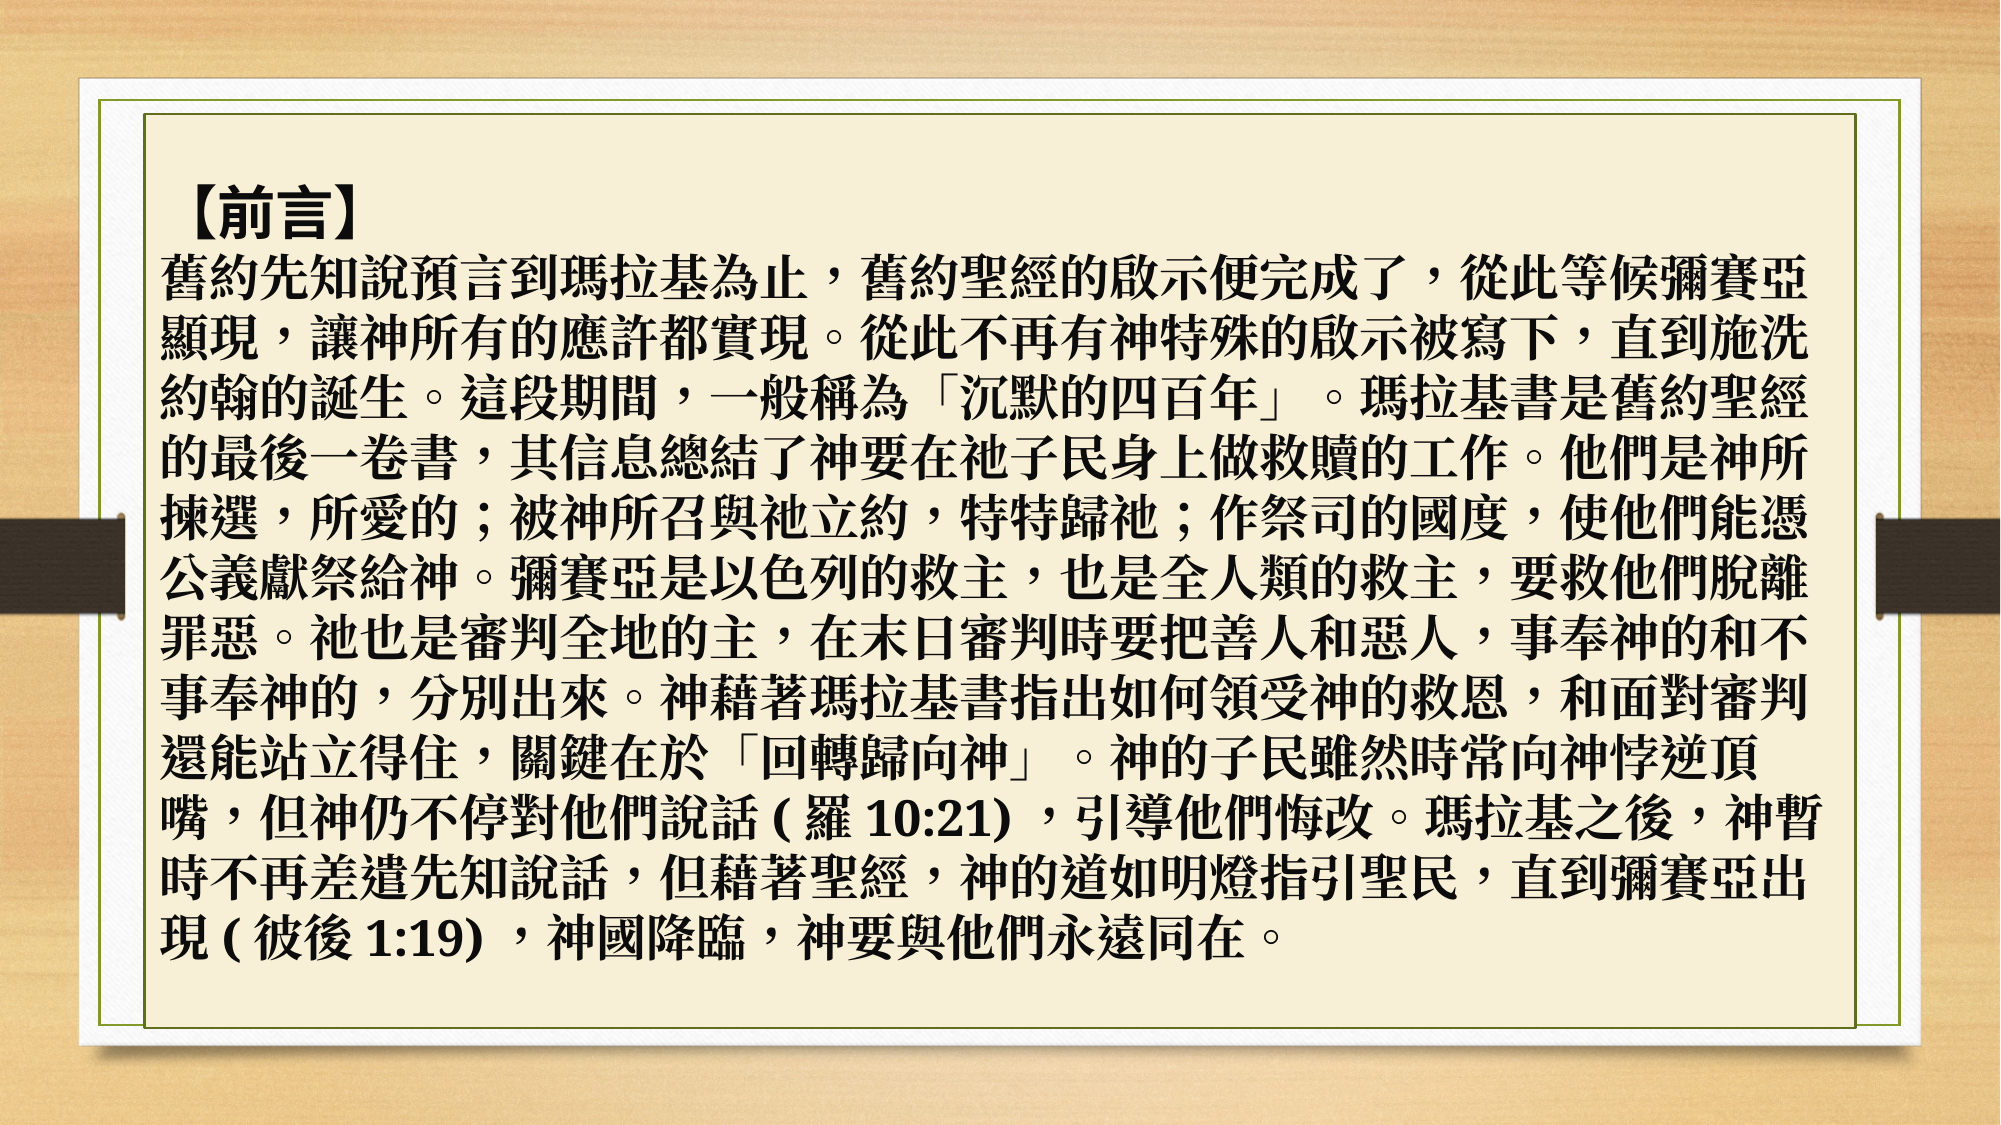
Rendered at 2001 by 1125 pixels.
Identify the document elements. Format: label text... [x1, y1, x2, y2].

text_box 【前言】 舊約先知說預言到瑪拉基為止，舊約聖經的啟示便完成了，從此等候彌賽亞顯現，讓神所有的應許都實現。從此不再有神特殊的啟示被寫下，直到施洗約翰的誕生。這段期間，一般稱為「沉默的四百年」。瑪拉基書是舊約聖經的最後一卷書，其信息總結了神要在祂子民身上做救贖的工作。他們是神所揀選，所愛的；被神所召與祂立約，特特歸祂；作祭司的國度，使他們能憑公義獻祭給神。彌賽亞是以色列的救主，也是全人類的救主，要救他們脫離罪惡。祂也是審判全地的主，在末日審判時要把善人和惡人，事奉神的和不事奉神的，分別出來。神藉著瑪拉基書指出如何領受神的救恩，和面對審判還能站立得住，關鍵在於「回轉歸向神」。神的子民雖然時常向神悖逆頂嘴，但神仍不停對他們說話(羅10:21)，引導他們悔改。瑪拉基之後，神暫時不再差遣先知說話，但藉著聖經，神的道如明燈指引聖民，直到彌賽亞出現(彼後1:19)，神國降臨，神要與他們永遠同在。 [144, 113, 1856, 1028]
picture [0, 0, 2001, 1125]
